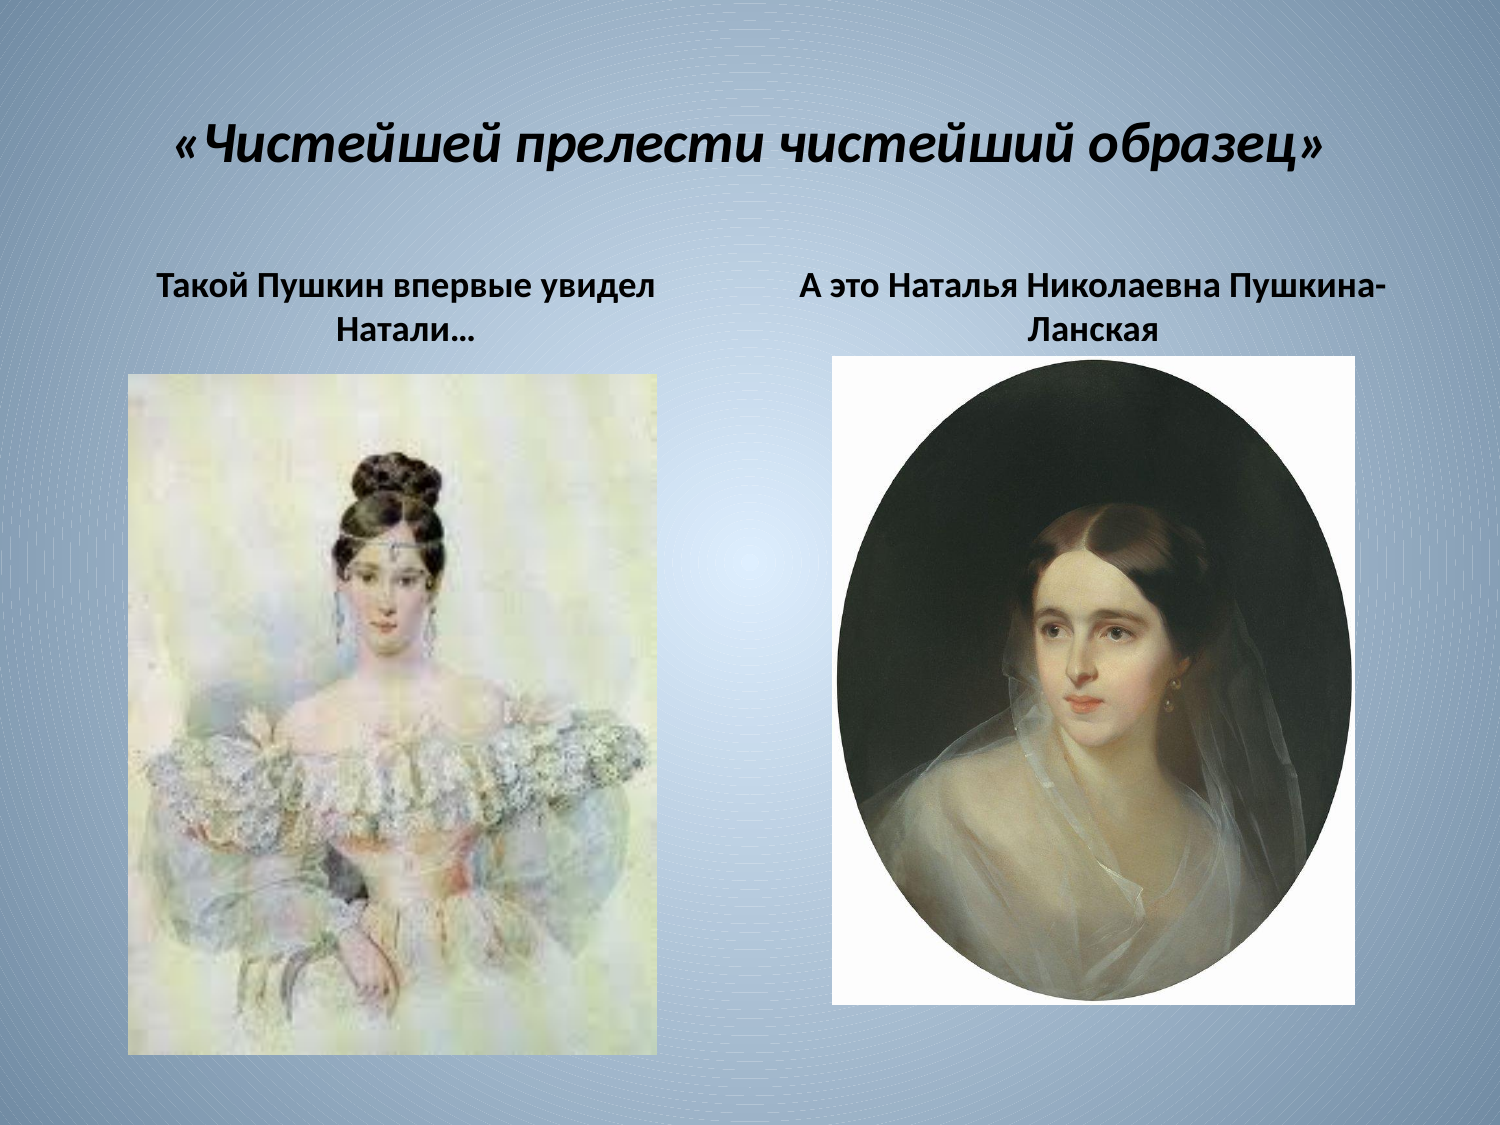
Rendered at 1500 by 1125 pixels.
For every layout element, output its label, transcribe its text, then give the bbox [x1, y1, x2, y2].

list А это Наталья Николаевна Пушкина-Ланская [761, 251, 1425, 357]
title «Чистейшей прелести чистейший образец» [75, 45, 1425, 233]
list Такой Пушкин впервые увидел Натали… [75, 251, 738, 357]
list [128, 374, 657, 1055]
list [831, 356, 1355, 1006]
